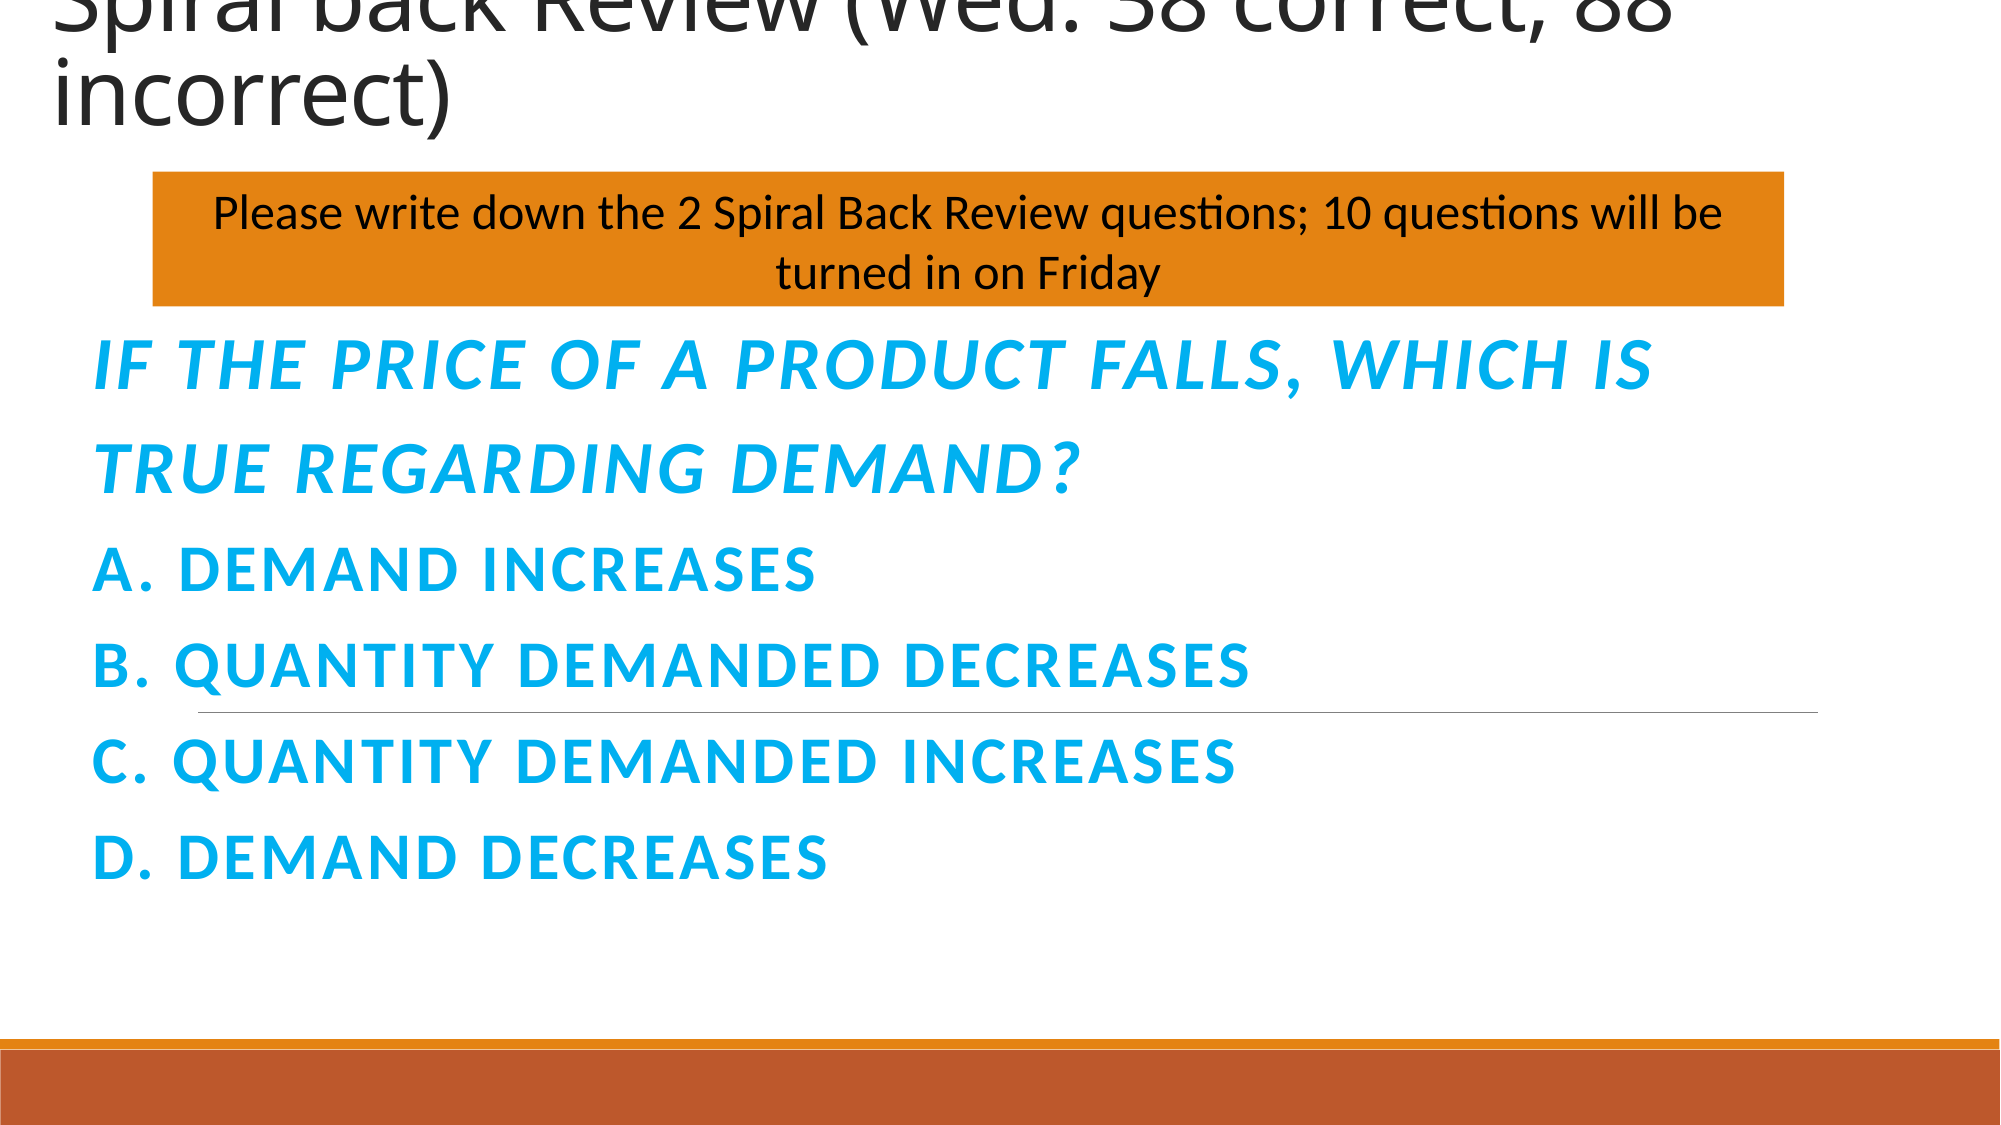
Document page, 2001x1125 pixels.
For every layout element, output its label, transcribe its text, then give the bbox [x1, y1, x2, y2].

text_box if the price of a product falls, which is true regarding demand? A. demand increases B. quantity demanded decreases C. quantity demanded increases D. demand decreases [77, 293, 1860, 1092]
text_box Please write down the 2 Spiral Back Review questions; 10 questions will be turned in on Friday [152, 171, 1785, 293]
title Spiral back Review (Wed. 38 correct, 88 incorrect) [36, 0, 1900, 152]
